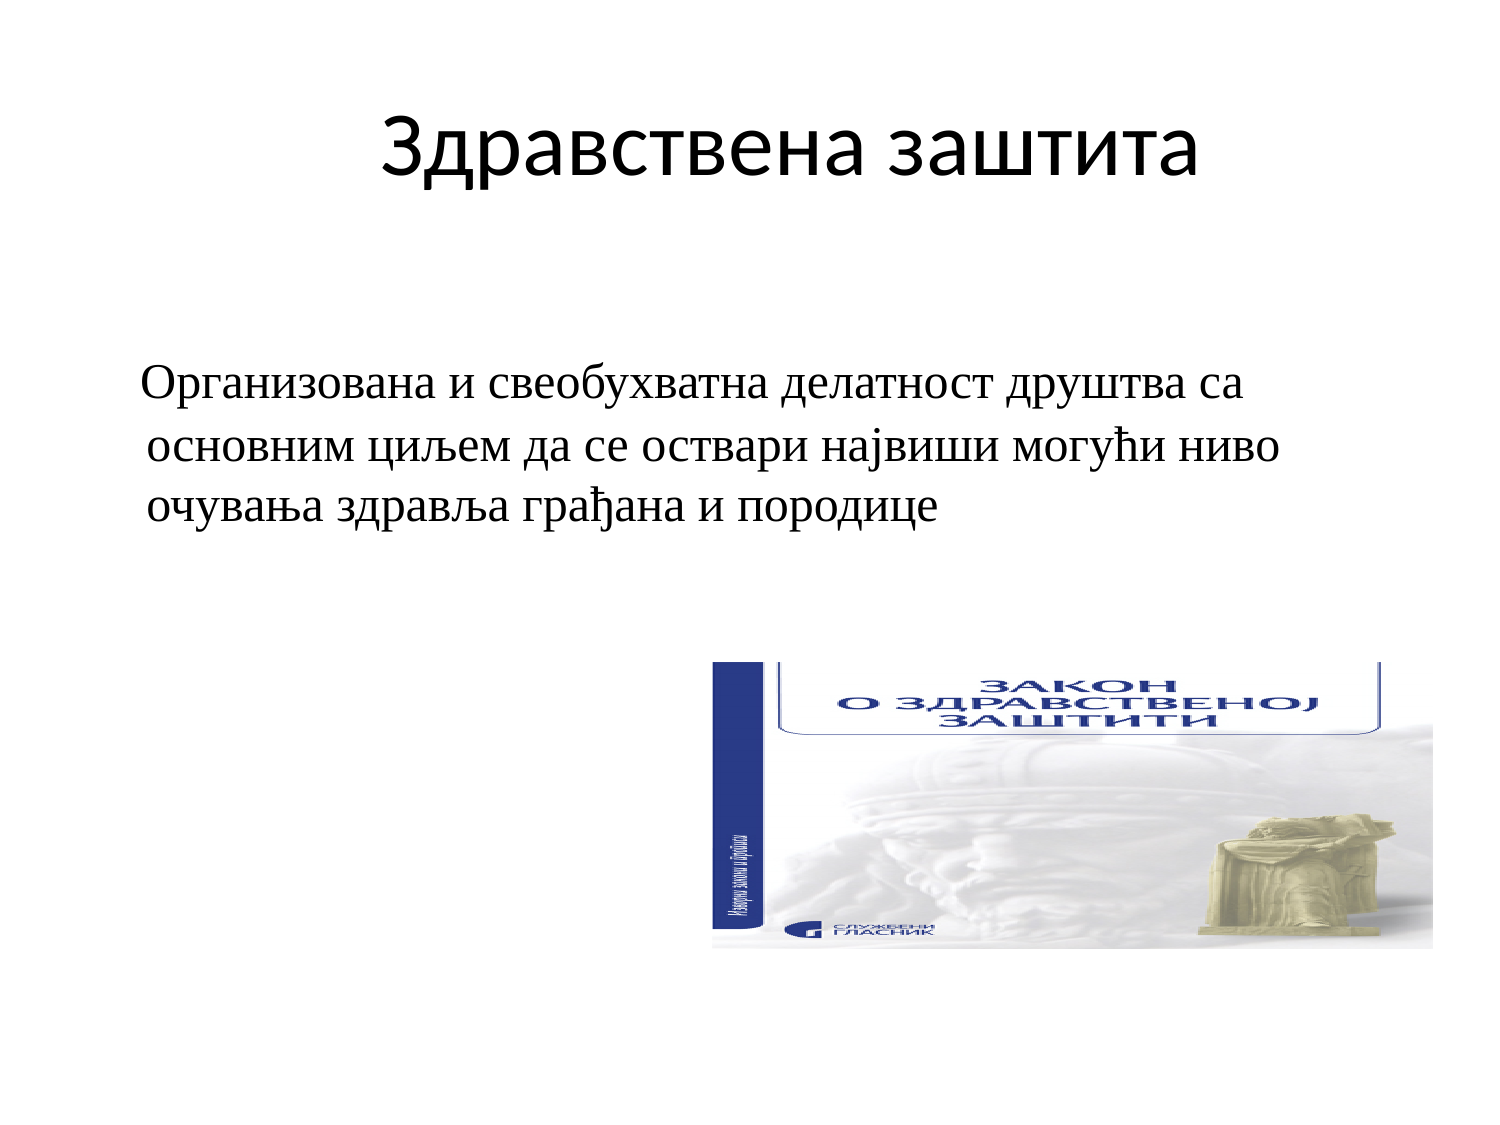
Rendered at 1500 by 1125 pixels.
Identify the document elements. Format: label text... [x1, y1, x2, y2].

title Здравствена заштита [75, 45, 1425, 233]
list Организована и свеобухватна делатност друштва са основним циљем да се оствари највиши могући ниво очувања здравља грађана и породице [75, 233, 1425, 1005]
picture [712, 662, 1434, 949]
